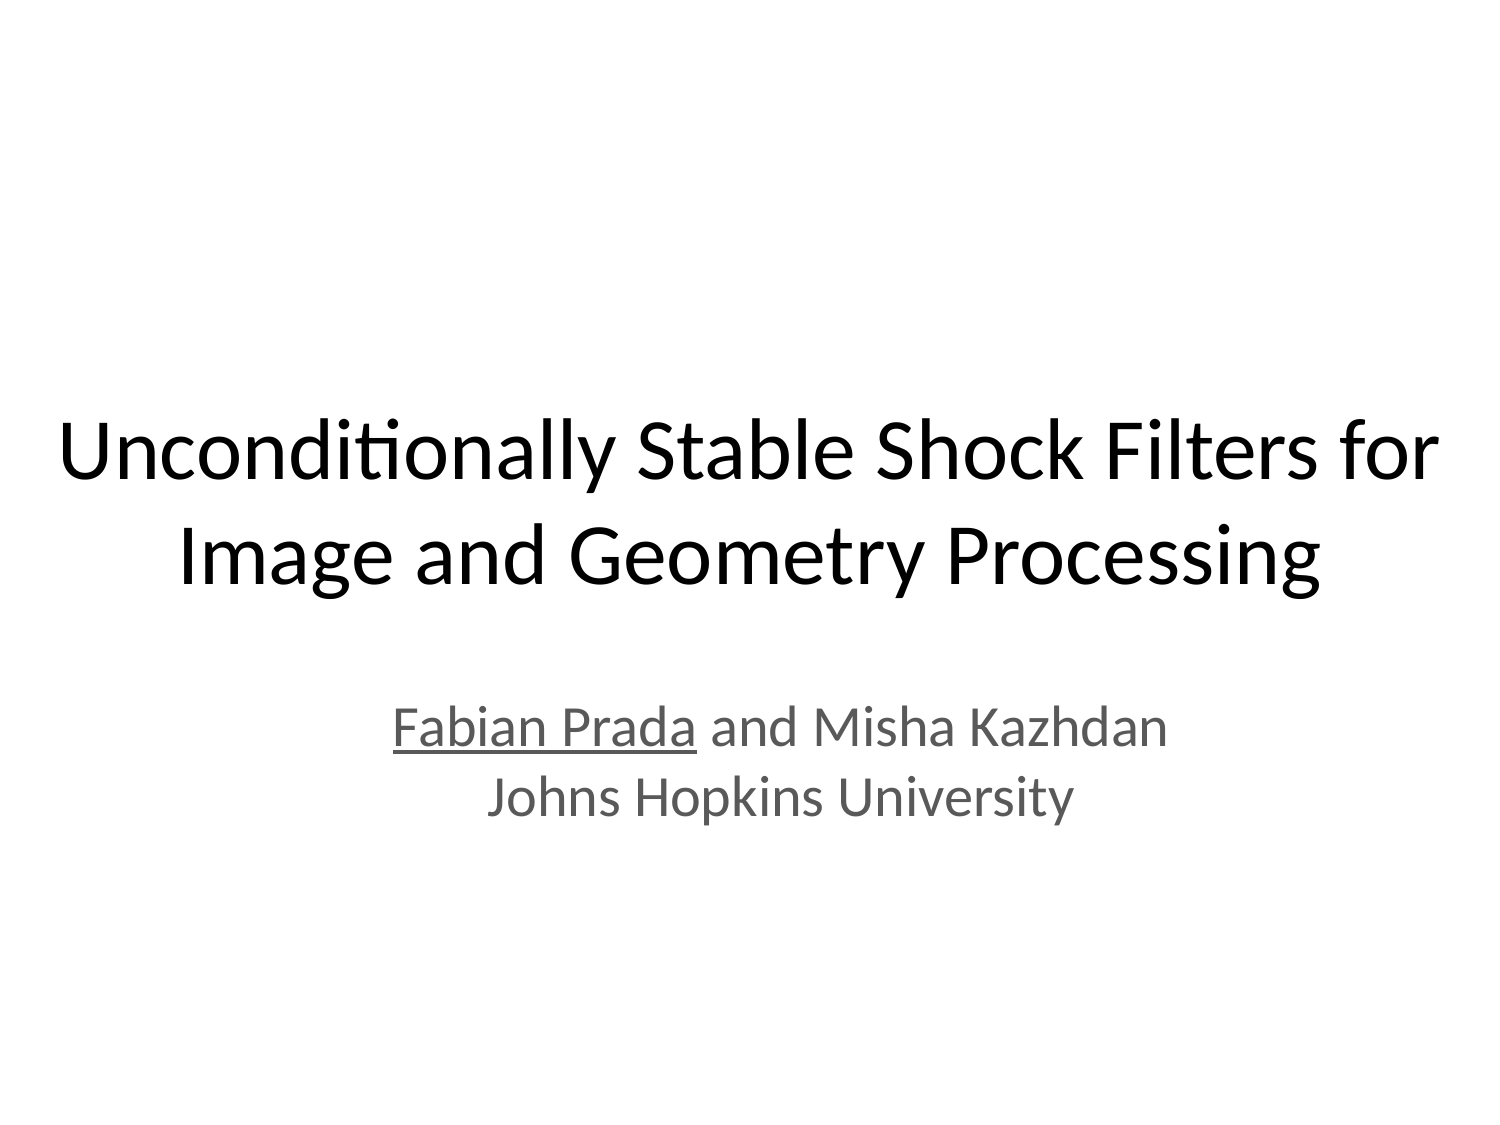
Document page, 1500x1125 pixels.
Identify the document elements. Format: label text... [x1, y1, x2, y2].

title Unconditionally Stable Shock Filters for Image and Geometry Processing [0, 345, 1500, 649]
text_box Fabian Prada and Misha Kazhdan Johns Hopkins University [167, 680, 1396, 988]
